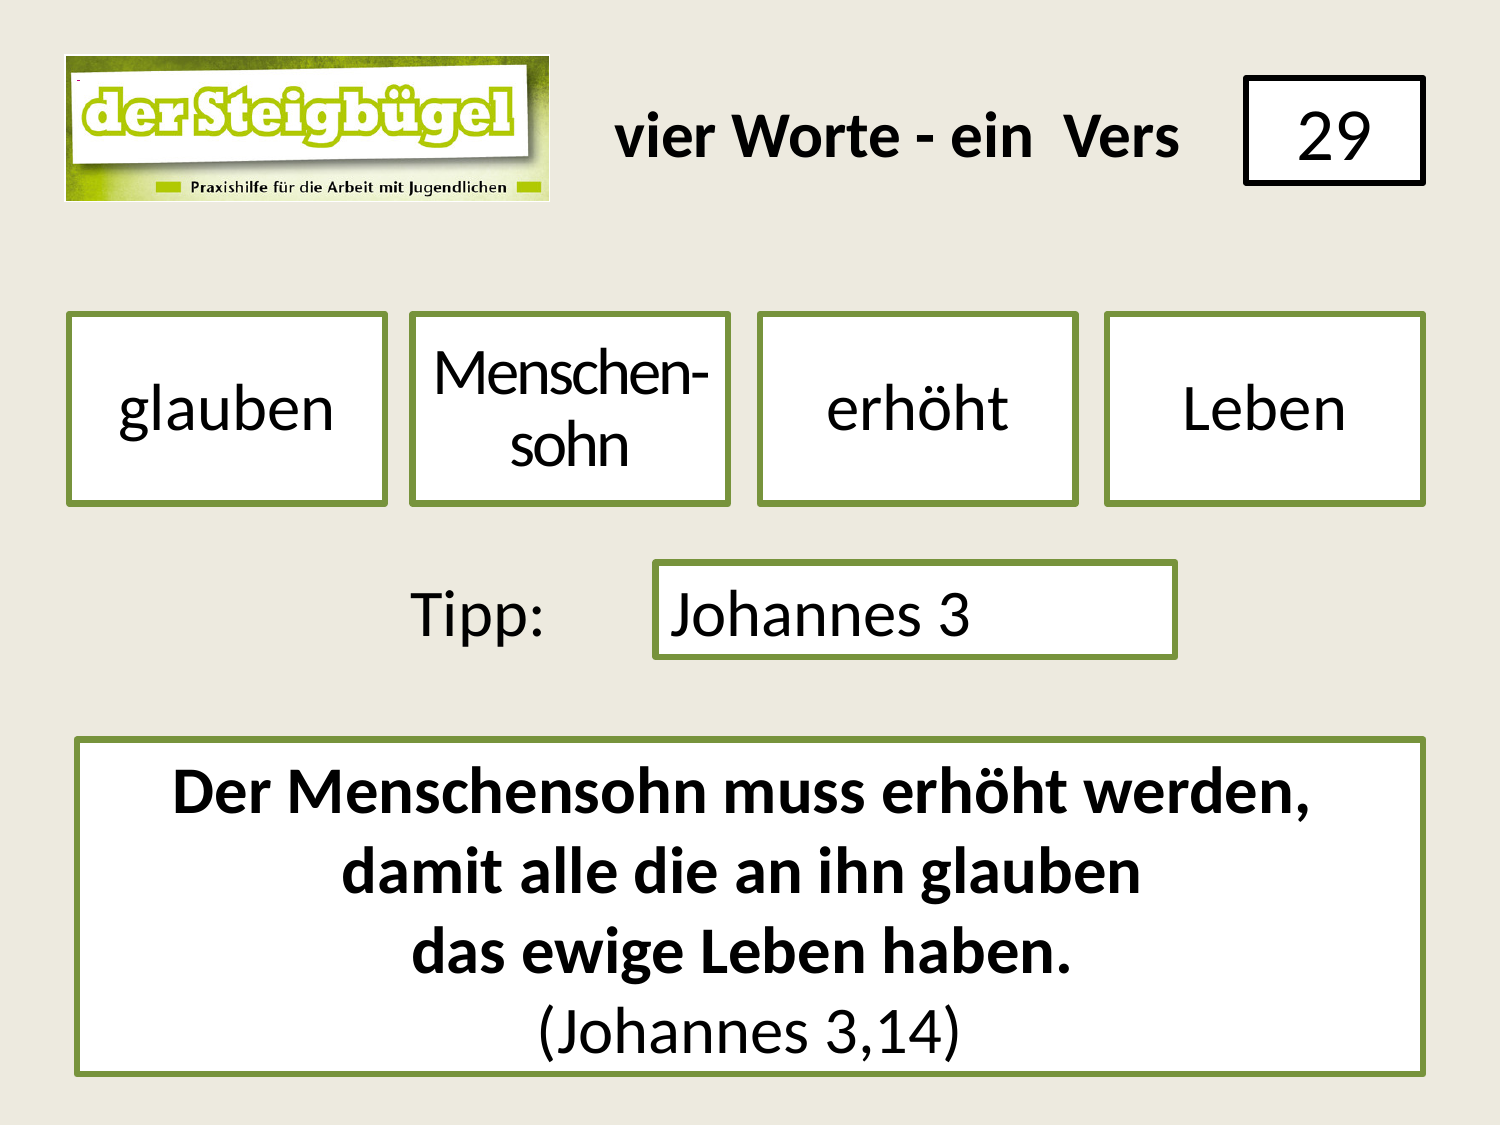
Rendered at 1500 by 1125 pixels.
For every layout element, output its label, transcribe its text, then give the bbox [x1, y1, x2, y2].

text_box Johannes 3 [761, 562, 1176, 658]
title vier Worte - ein Vers [584, 54, 1211, 209]
picture [64, 54, 550, 202]
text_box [64, 290, 1424, 528]
text_box 29 [1246, 78, 1424, 183]
table_header [739, 536, 761, 688]
text_box Der Menschensohn muss erhöht werden, damit alle die an ihn glauben das ewige Leben haben. (Johannes 3,14) [76, 739, 1424, 1075]
text_box Tipp: [395, 562, 585, 658]
text_box Johannes 3 [655, 562, 739, 658]
